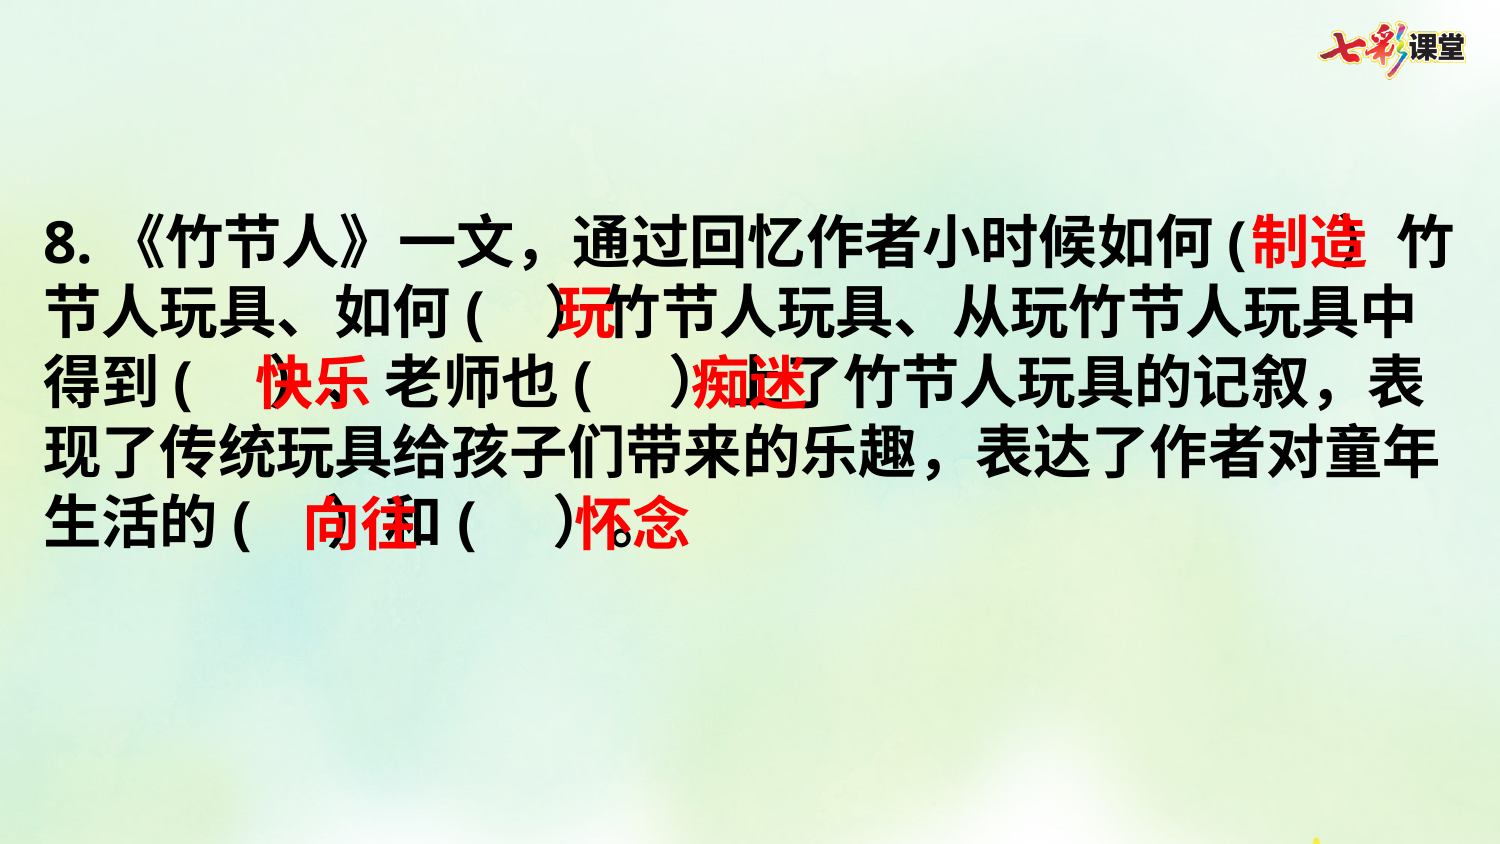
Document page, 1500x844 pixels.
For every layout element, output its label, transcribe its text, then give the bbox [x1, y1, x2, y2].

text_box 怀念 [560, 480, 733, 565]
picture [0, 0, 1500, 844]
text_box 快乐 [240, 338, 387, 424]
text_box 8.《竹节人》一文，通过回忆作者小时候如何( ）竹节人玩具、如何( ）竹节人玩具、从玩竹节人玩具中得到( ）、老师也( ）上了竹节人玩具的记叙，表现了传统玩具给孩子们带来的乐趣，表达了作者对童年生活的( ）和( ）。 [28, 197, 1472, 563]
text_box 玩 [543, 267, 680, 353]
text_box 制造 [1236, 197, 1384, 283]
text_box 向往 [287, 480, 485, 565]
text_box 痴迷 [676, 338, 824, 424]
